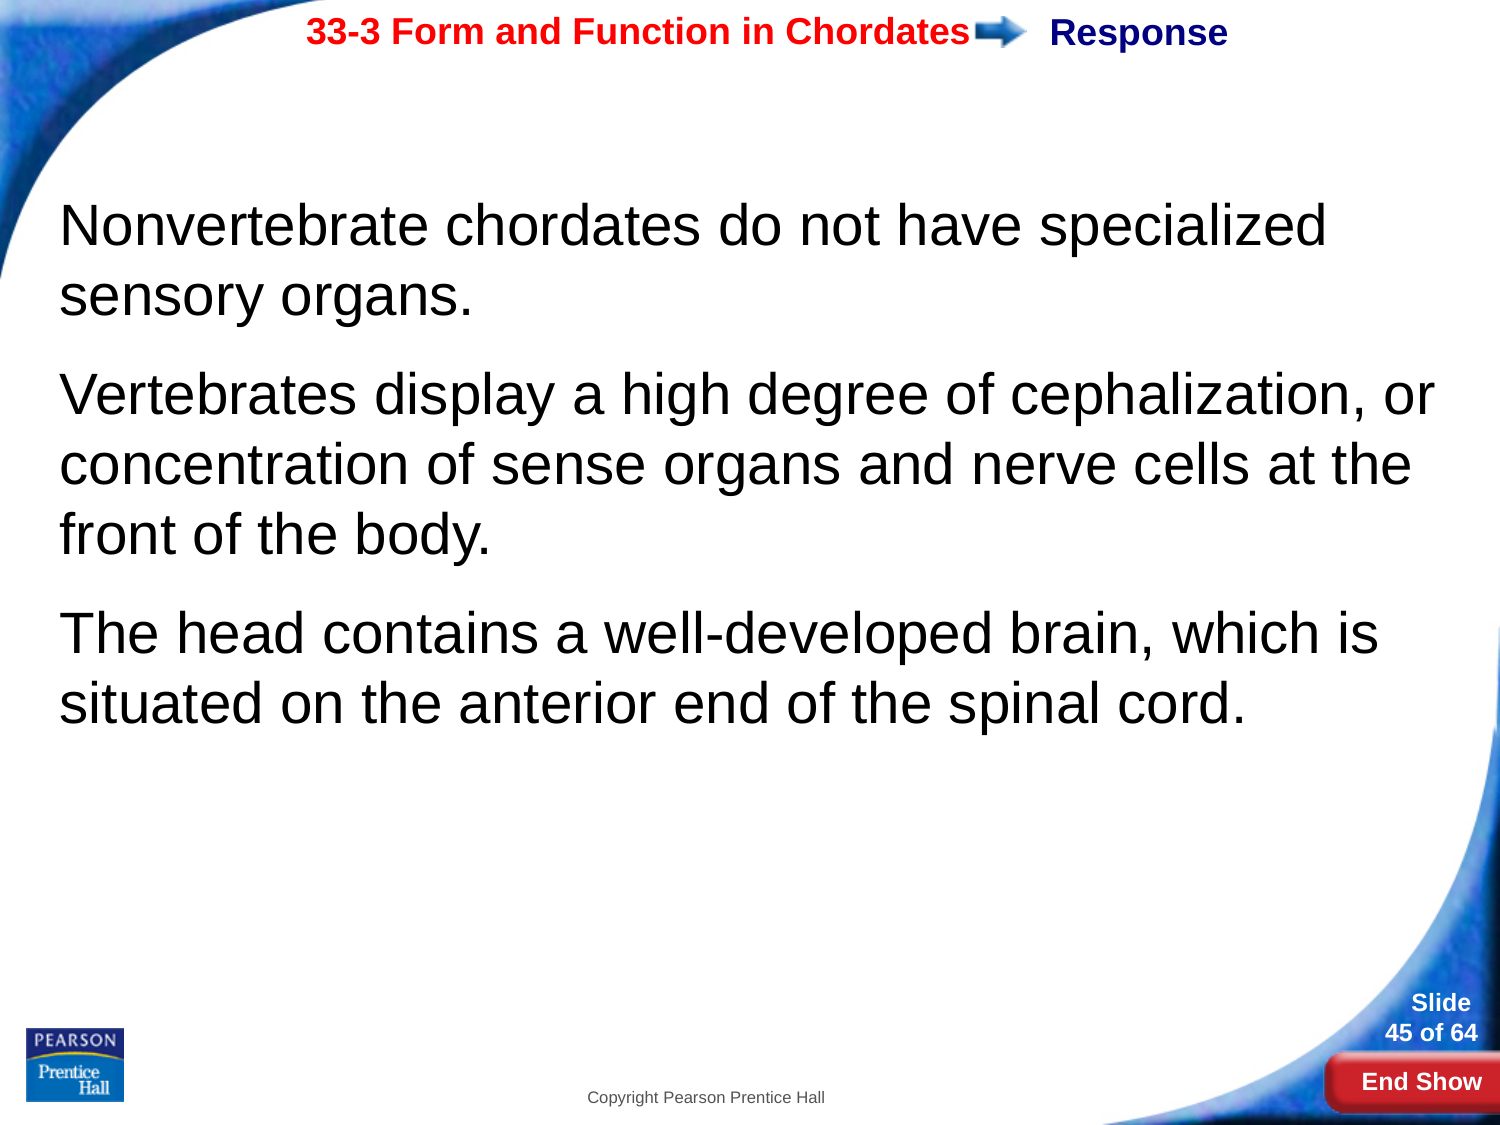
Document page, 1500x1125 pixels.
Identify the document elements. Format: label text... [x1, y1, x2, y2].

title Response [1034, 0, 1500, 76]
footer Copyright Pearson Prentice Hall [468, 1078, 945, 1105]
list Nonvertebrate chordates do not have specialized sensory organs. Vertebrates display a high degree of cephalization, or concentration of sense organs and nerve cells at the front of the body. The head contains a well-developed brain, which is situated on the anterior end of the spinal cord. [44, 179, 1463, 976]
picture [0, 0, 1500, 1125]
